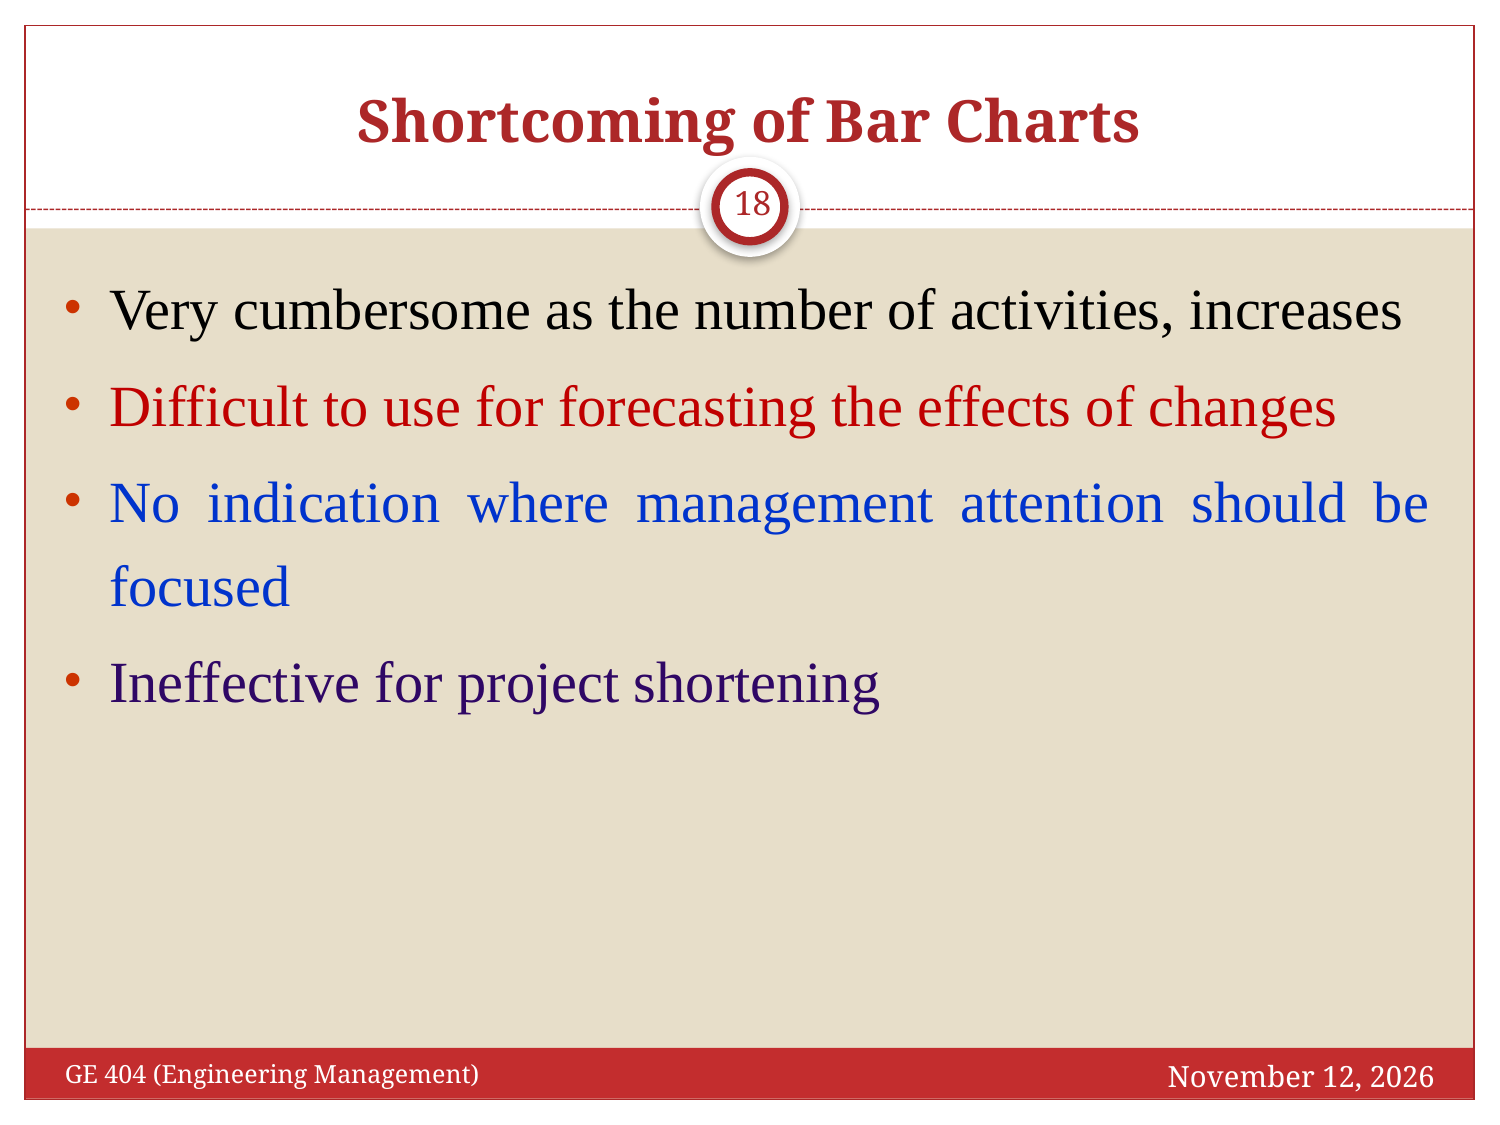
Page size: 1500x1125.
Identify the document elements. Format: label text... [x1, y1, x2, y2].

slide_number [950, 1050, 1450, 1111]
title Shortcoming of Bar Charts [49, 37, 1450, 162]
footer GE 404 (Engineering Management) [50, 1051, 638, 1112]
list Very cumbersome as the number of activities, increases Difficult to use for forecasting the effects of changes No indication where management attention should be focused Ineffective for project shortening [49, 250, 1445, 1001]
slide_number 18 [715, 168, 791, 241]
